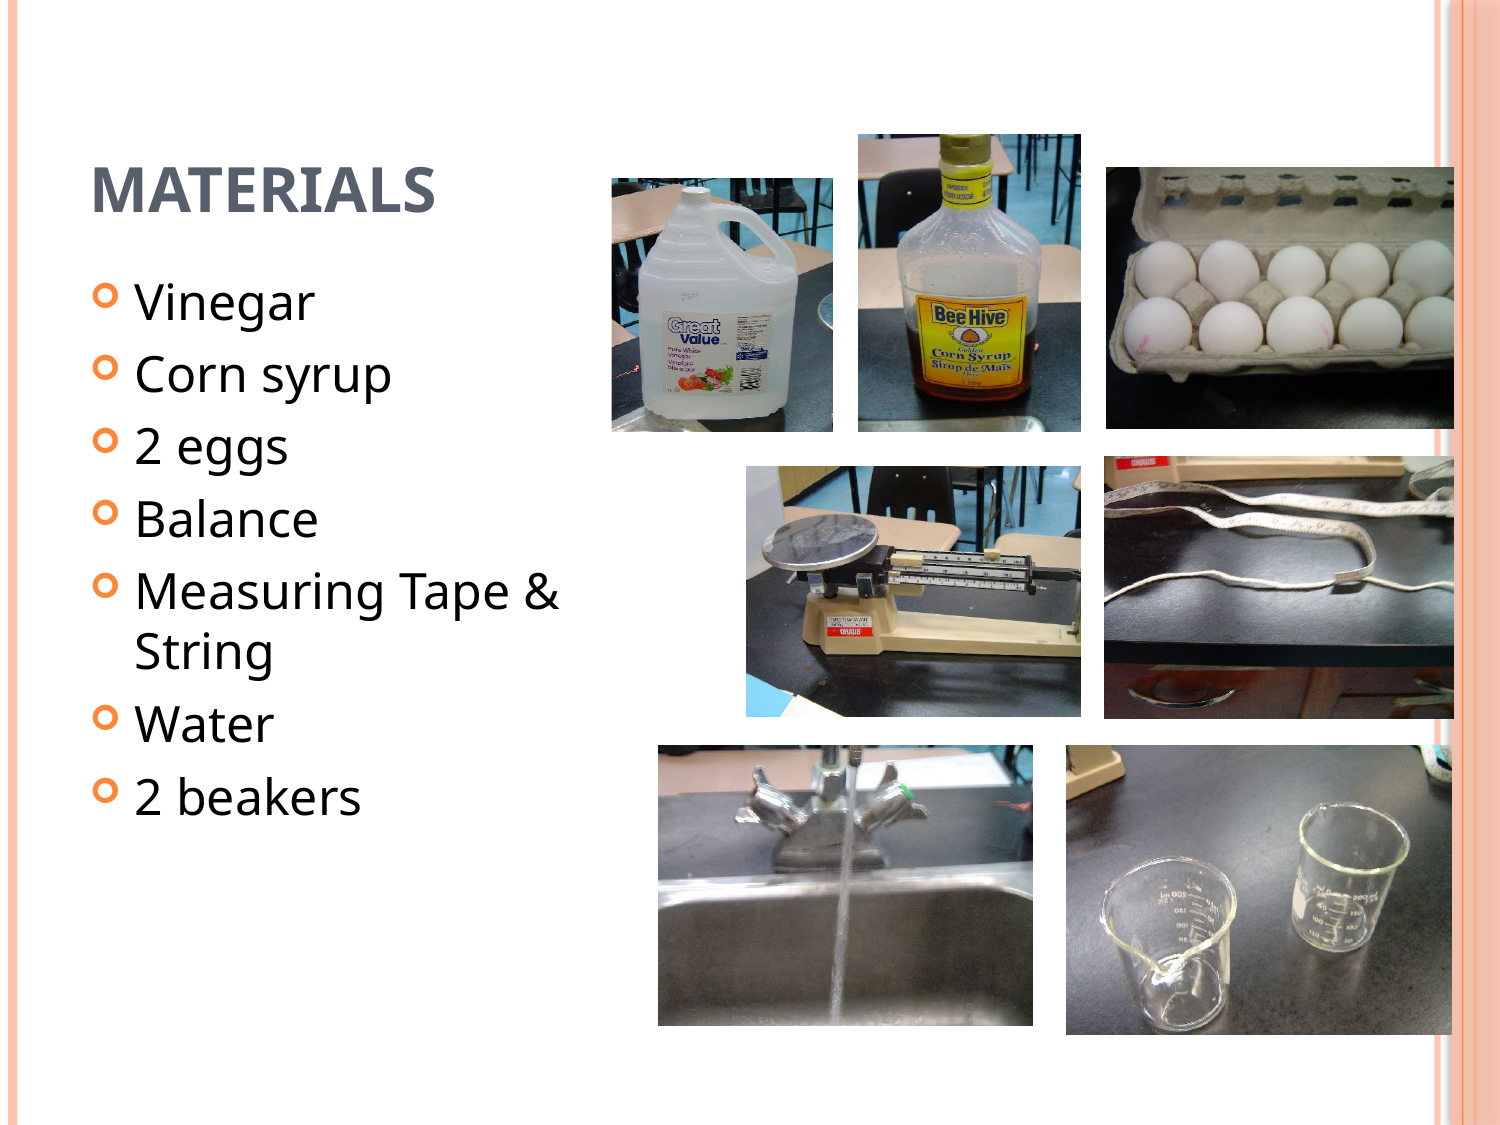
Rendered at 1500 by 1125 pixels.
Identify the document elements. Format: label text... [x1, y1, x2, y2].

picture [1103, 455, 1455, 719]
picture [658, 745, 1034, 1027]
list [610, 177, 834, 432]
picture [857, 134, 1081, 432]
picture [1066, 745, 1453, 1035]
list Vinegar Corn syrup 2 eggs Balance Measuring Tape & String Water 2 beakers [75, 262, 675, 1013]
picture [1105, 167, 1455, 429]
picture [746, 466, 1082, 718]
title Materials [75, 45, 1300, 233]
